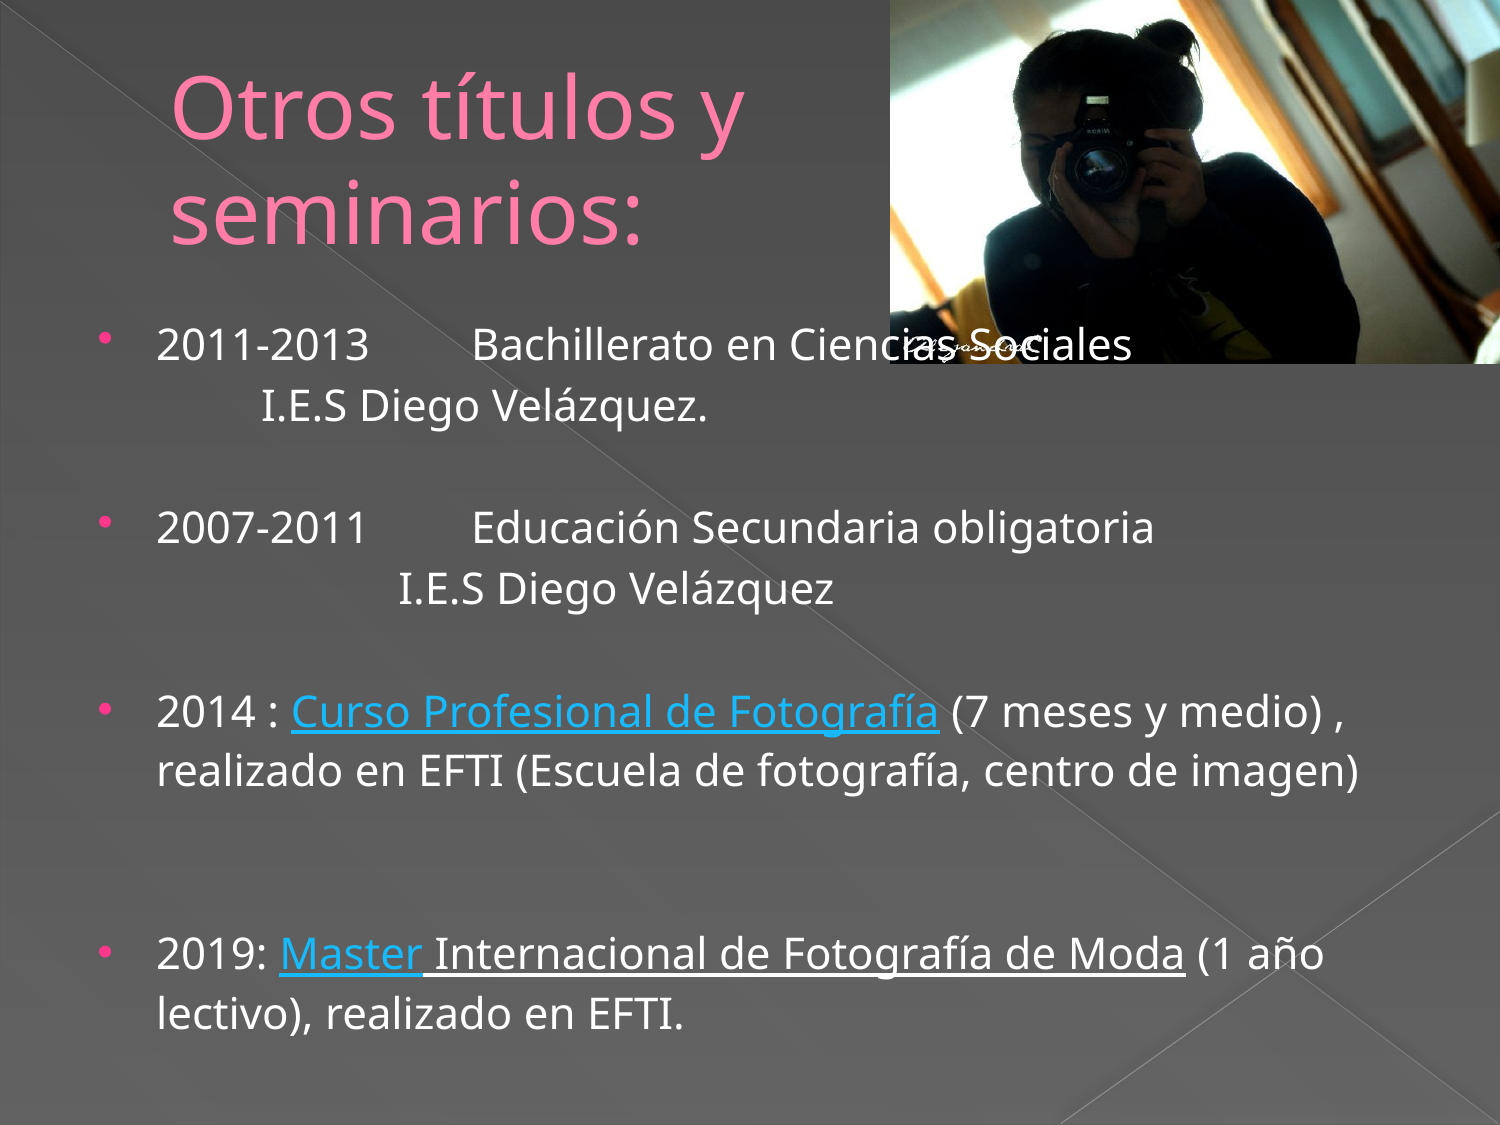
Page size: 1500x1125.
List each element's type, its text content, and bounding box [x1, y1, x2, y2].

title Otros títulos y seminarios: [75, 43, 880, 270]
list 2011-2013 Bachillerato en Ciencias Sociales I.E.S Diego Velázquez. 2007-2011 Educación Secundaria obligatoria I.E.S Diego Velázquez 2014 : Curso Profesional de Fotografía (7 meses y medio) , realizado en EFTI (Escuela de fotografía, centro de imagen) 2019: Master Internacional de Fotografía de Moda (1 año lectivo), realizado en EFTI. [75, 308, 1425, 1059]
picture [890, 0, 1500, 364]
